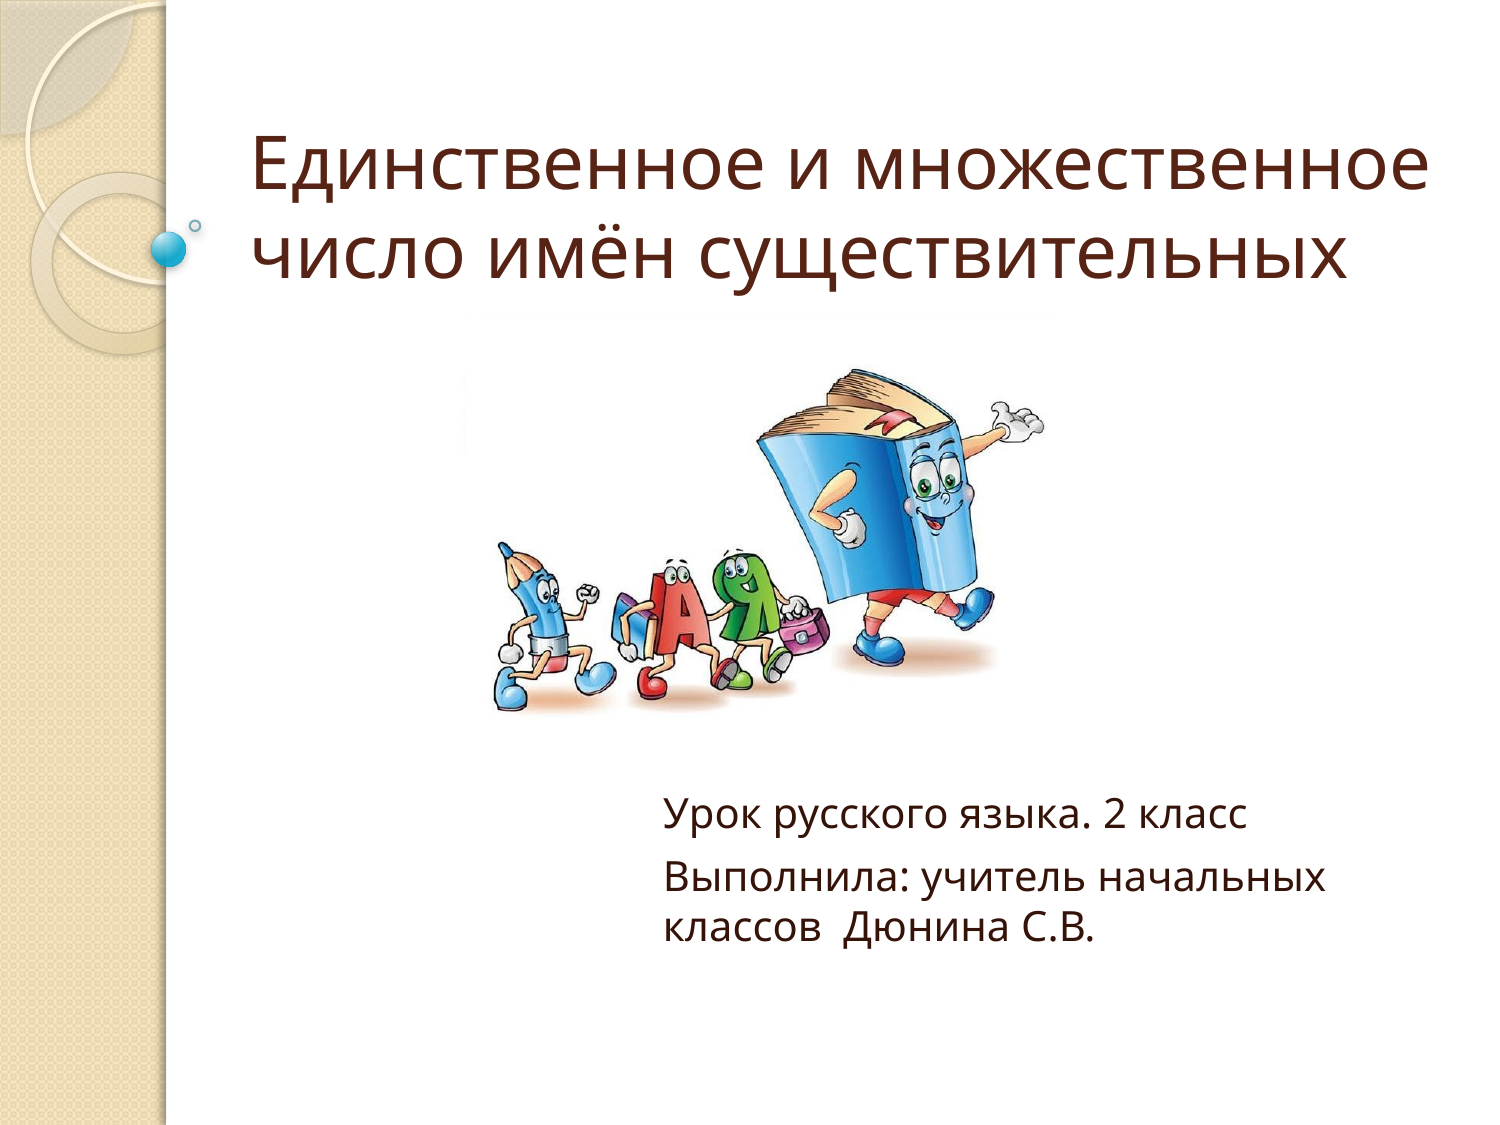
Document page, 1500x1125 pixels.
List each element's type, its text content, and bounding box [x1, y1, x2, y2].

picture [454, 302, 1070, 764]
title Единственное и множественное число имён существительных [234, 59, 1450, 301]
subtitle Урок русского языка. 2 класс Выполнила: учитель начальных классов Дюнина С.В. [643, 786, 1450, 1012]
